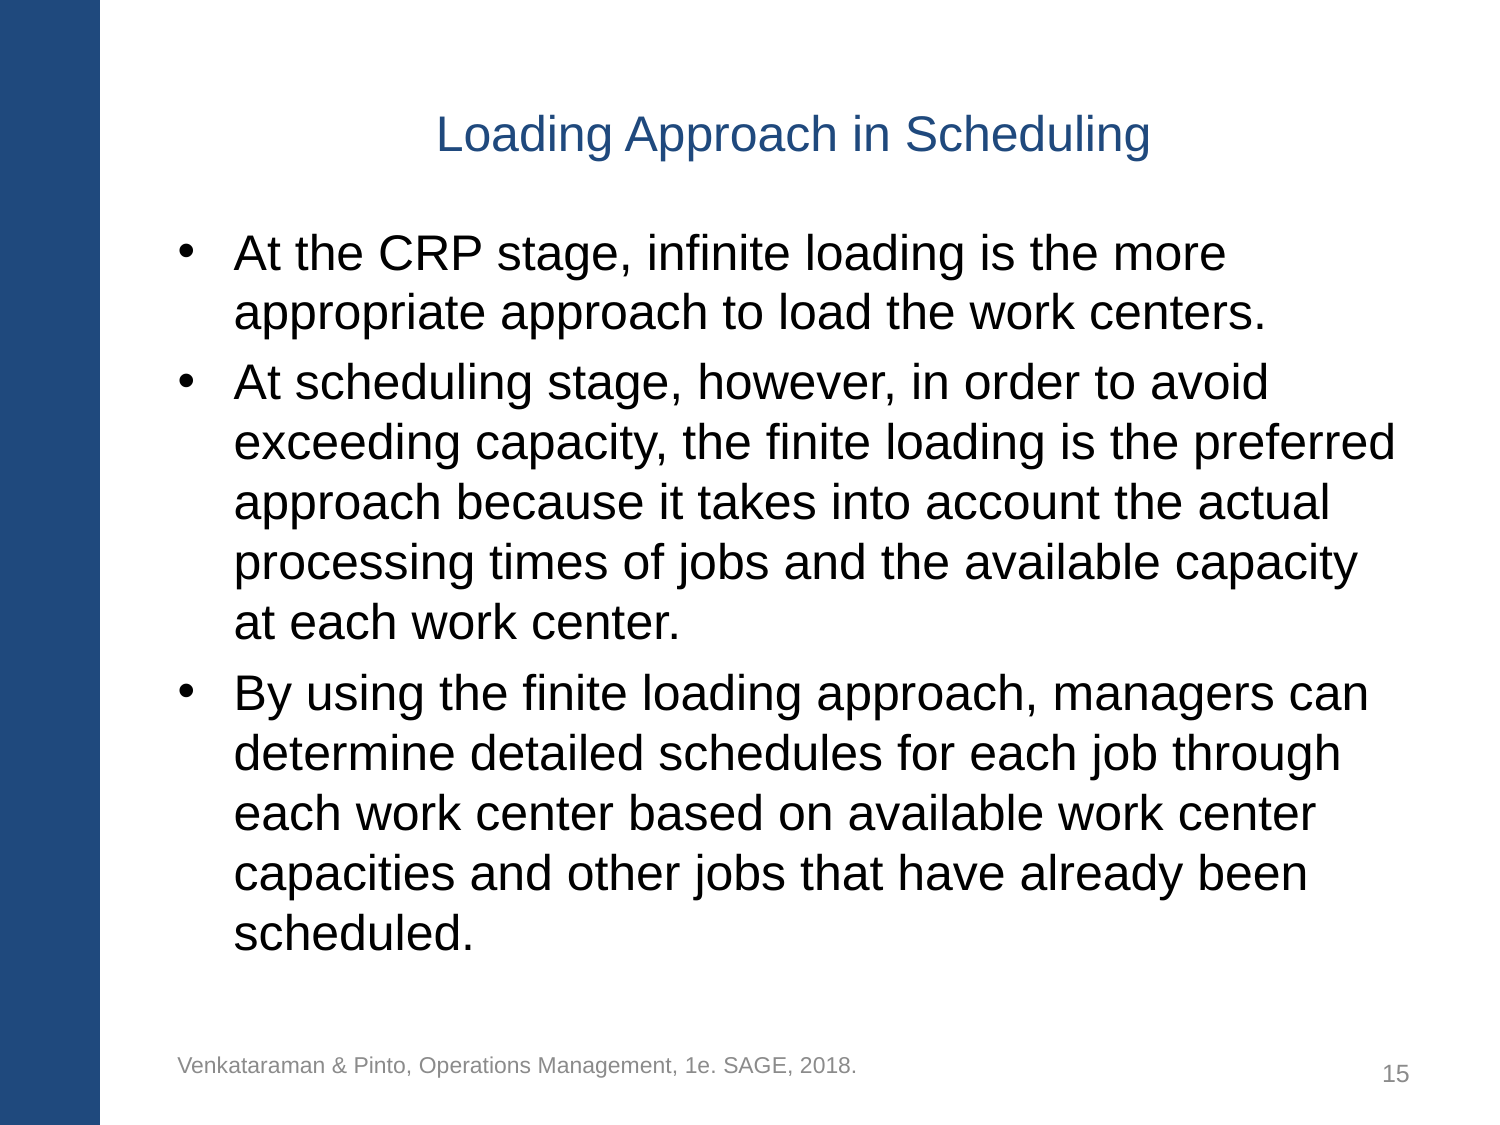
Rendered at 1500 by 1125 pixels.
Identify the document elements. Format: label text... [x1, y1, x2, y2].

footer Venkataraman & Pinto, Operations Management, 1e. SAGE, 2018. [162, 1042, 1313, 1103]
title Loading Approach in Scheduling [162, 37, 1425, 212]
list At the CRP stage, infinite loading is the more appropriate approach to load the work centers. At scheduling stage, however, in order to avoid exceeding capacity, the finite loading is the preferred approach because it takes into account the actual processing times of jobs and the available capacity at each work center. By using the finite loading approach, managers can determine detailed schedules for each job through each work center based on available work center capacities and other jobs that have already been scheduled. [162, 212, 1425, 1025]
slide_number 15 [1350, 1042, 1425, 1103]
